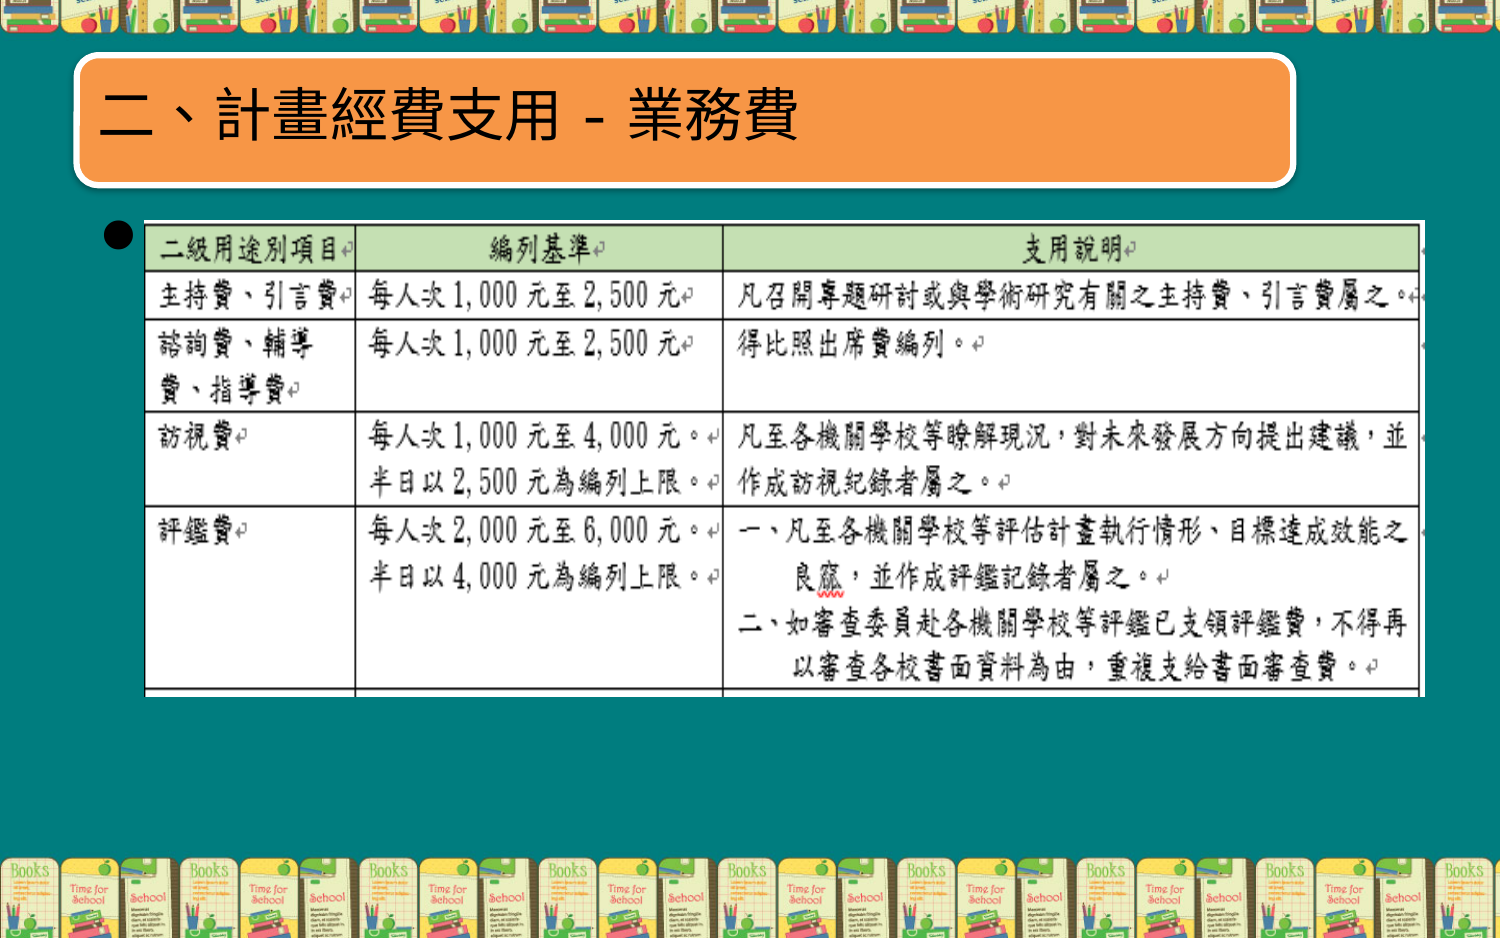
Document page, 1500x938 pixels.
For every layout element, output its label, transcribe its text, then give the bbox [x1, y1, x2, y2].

text_box 二、計畫經費支用-業務費 [82, 71, 1087, 156]
picture [0, 0, 1500, 938]
text_box [85, 204, 198, 279]
text_box [73, 52, 1297, 189]
